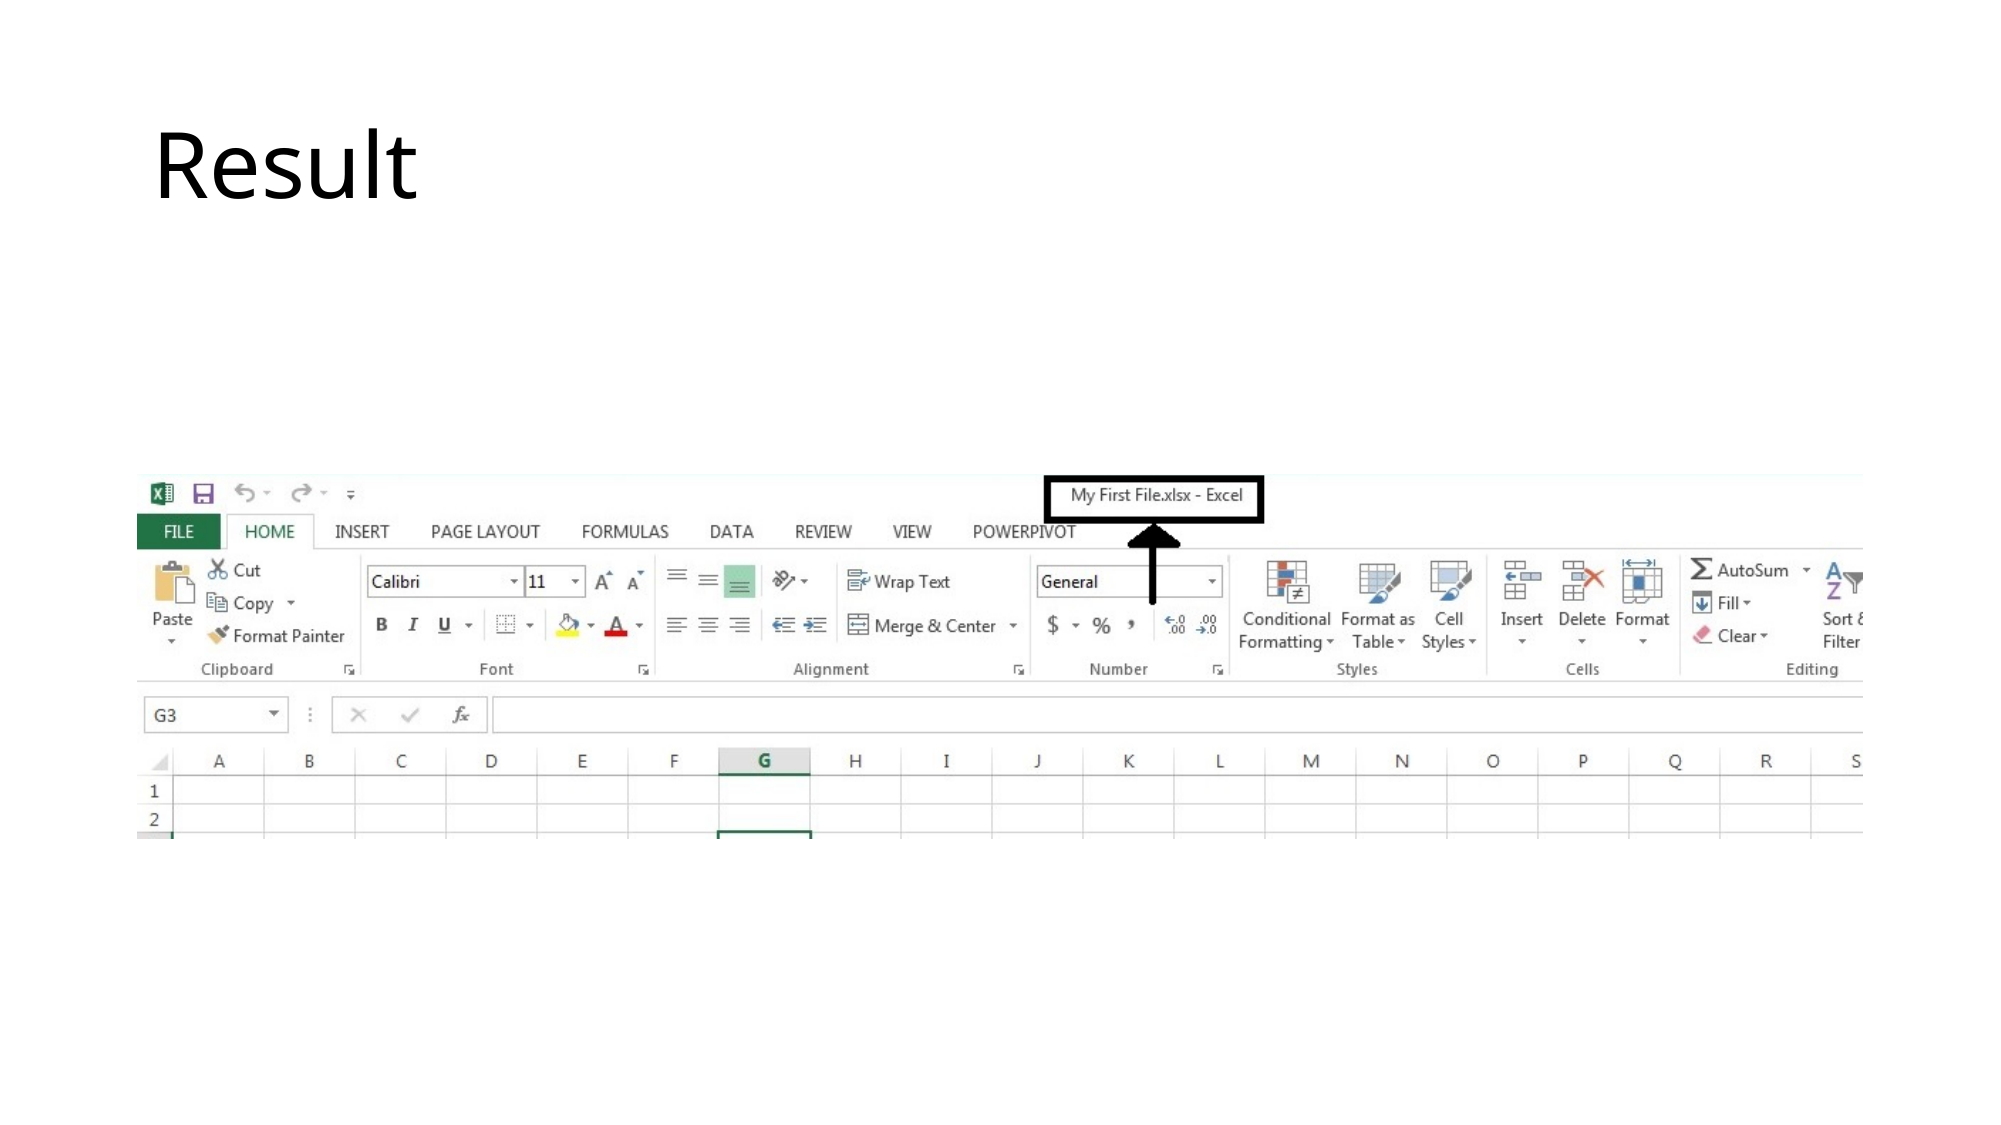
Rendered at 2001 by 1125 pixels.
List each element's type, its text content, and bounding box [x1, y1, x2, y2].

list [137, 474, 1863, 839]
title Result [137, 59, 1863, 278]
